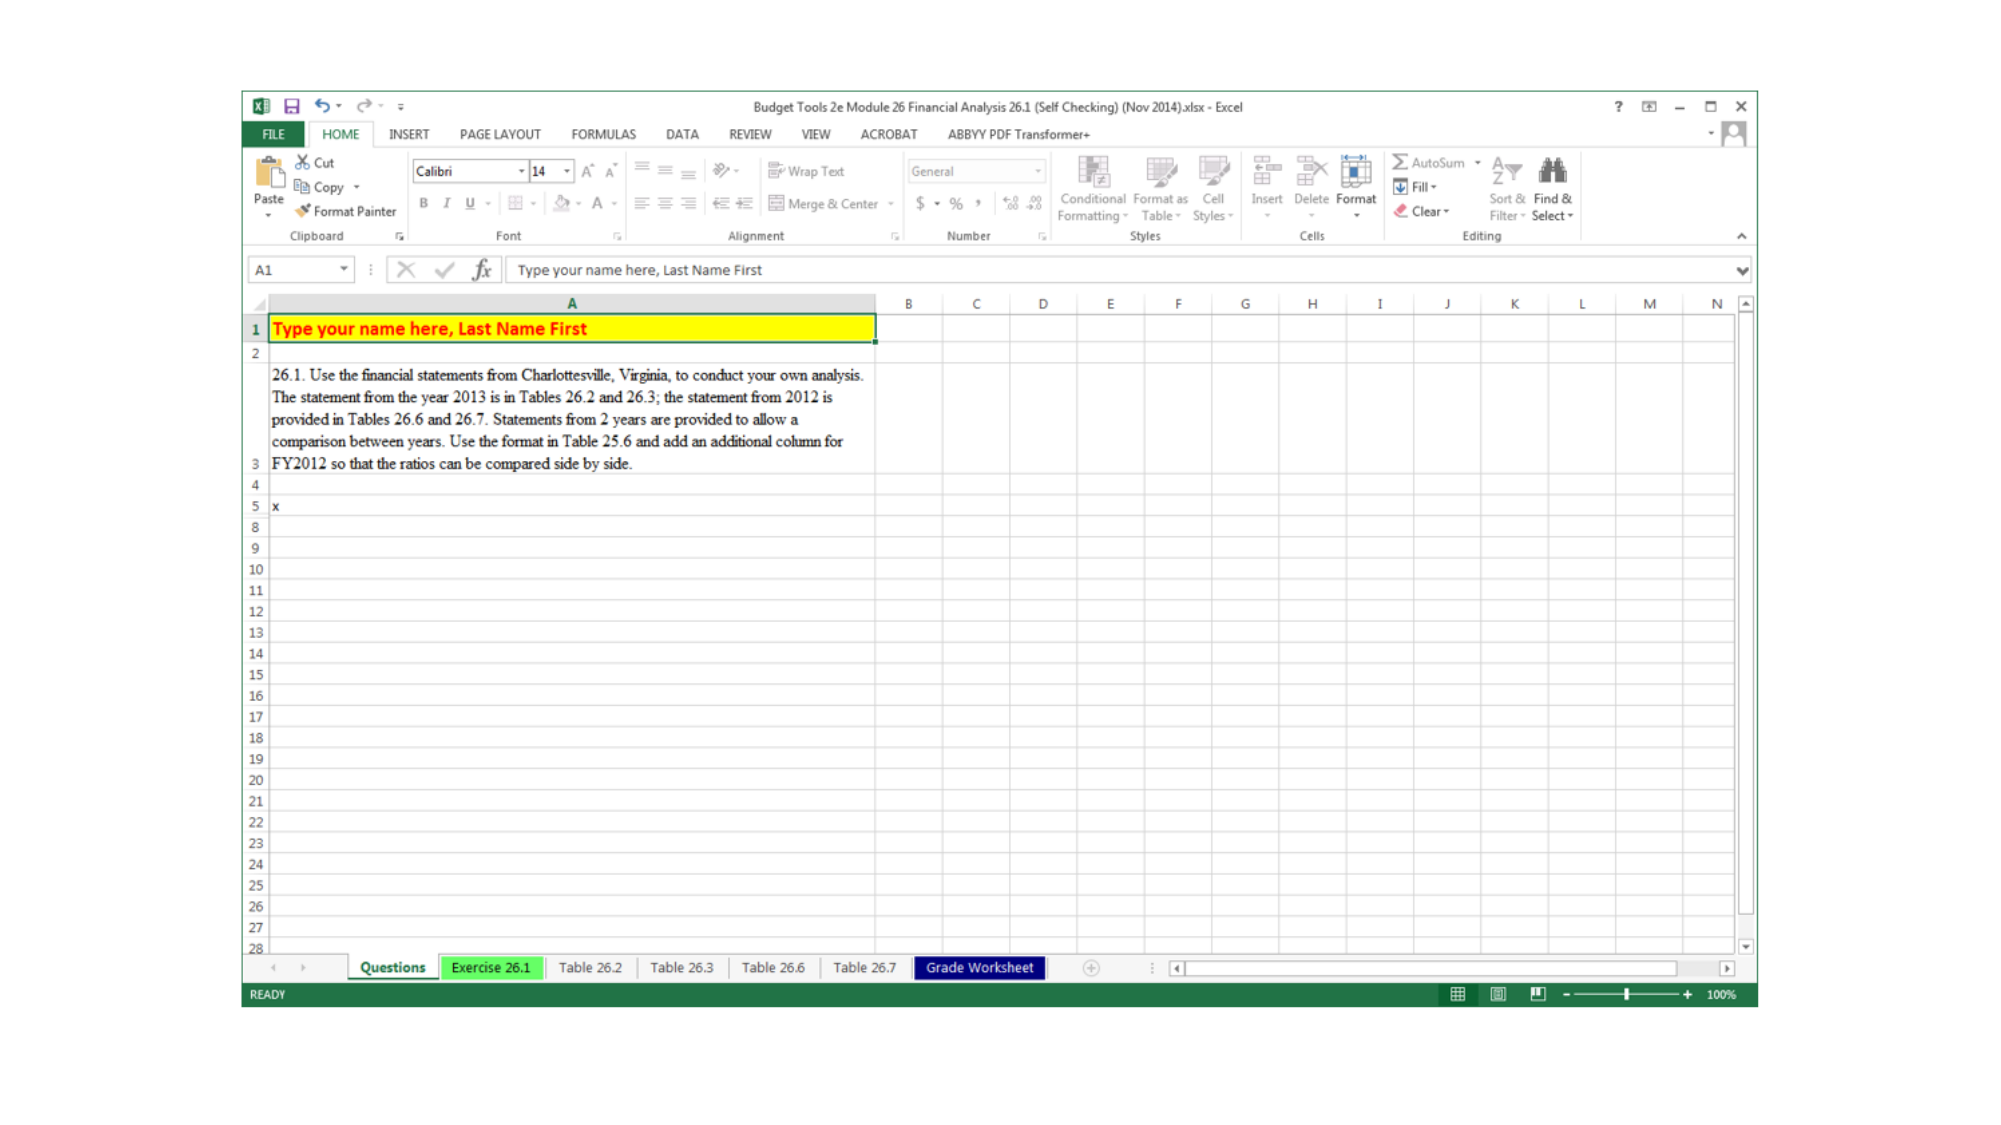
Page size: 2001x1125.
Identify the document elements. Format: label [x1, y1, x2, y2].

list [239, 88, 1761, 1014]
